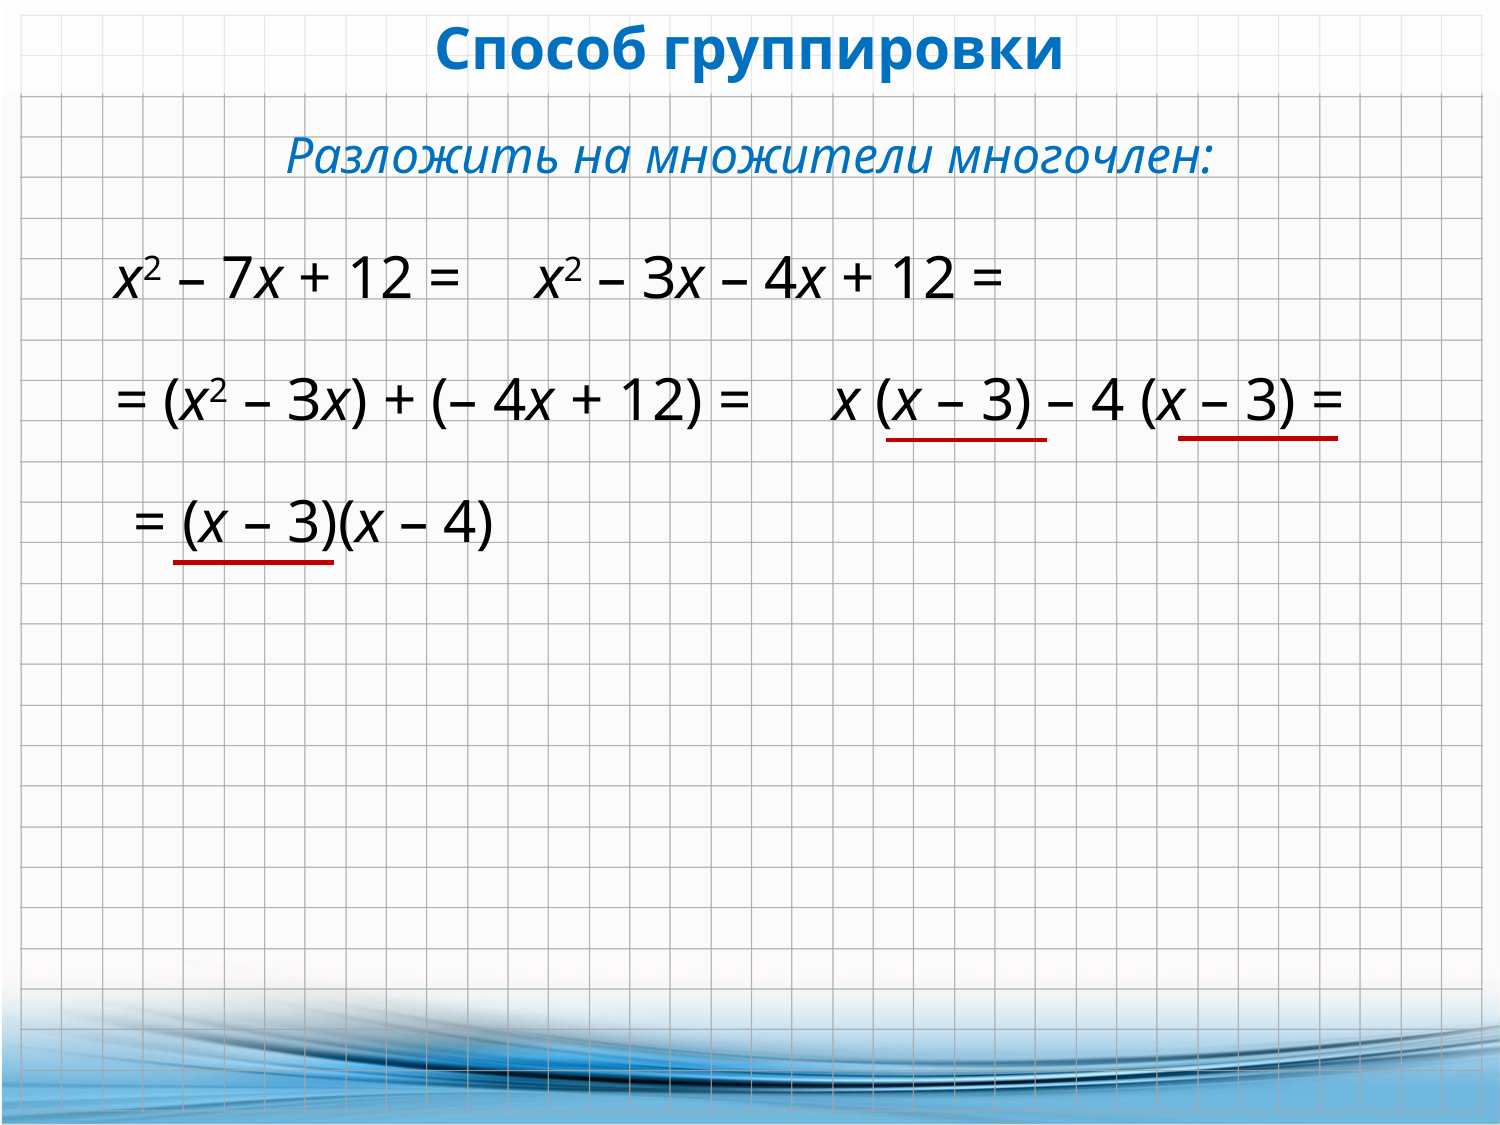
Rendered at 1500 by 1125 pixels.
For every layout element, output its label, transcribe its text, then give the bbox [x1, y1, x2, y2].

text_box х2 – Зx – 4x + 12 = [520, 232, 1131, 318]
text_box = (х2 – Зх) + (– 4x + 12) = [99, 354, 817, 439]
text_box = (x – 3)(x – 4) [118, 476, 510, 562]
text_box Способ группировки [0, 0, 1500, 94]
picture [0, 94, 1500, 1125]
text_box х2 – 7x + 12 = [99, 232, 520, 318]
text_box x (x – 3) – 4 (x – 3) = [817, 354, 1500, 439]
text_box Разложить на множители многочлен: [270, 116, 1230, 192]
